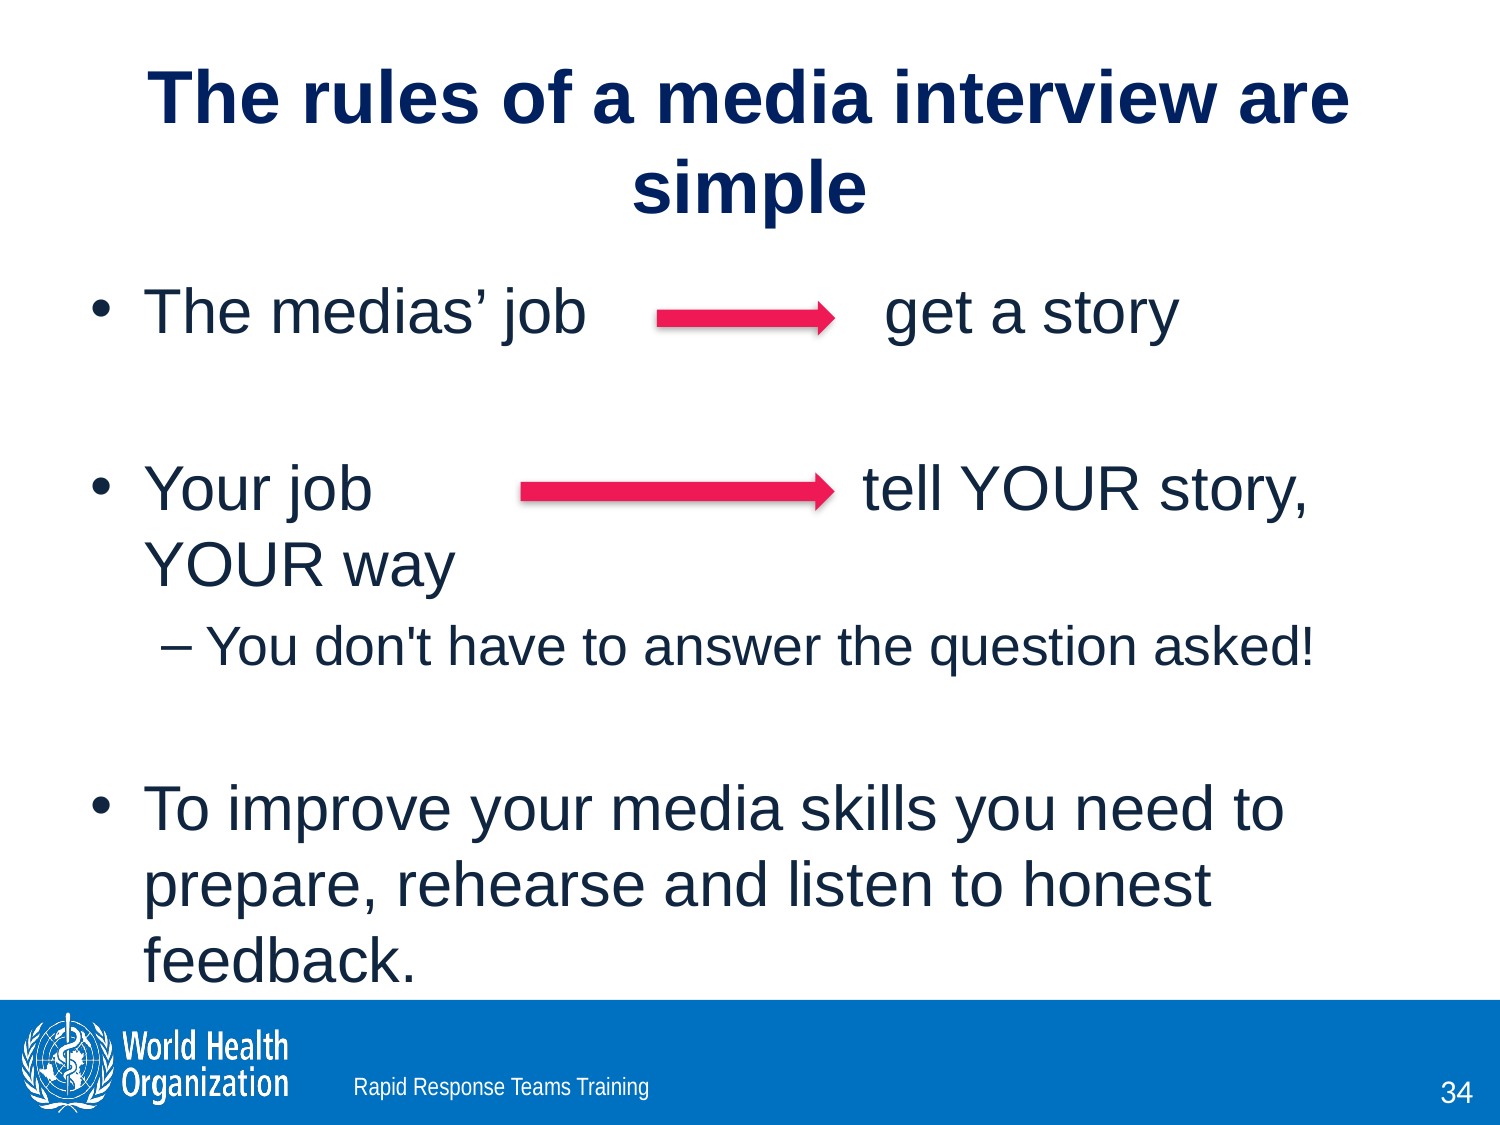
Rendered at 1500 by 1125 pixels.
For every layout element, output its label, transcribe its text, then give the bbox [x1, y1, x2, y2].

picture [21, 1012, 288, 1113]
text_box [656, 300, 836, 336]
text_box [520, 472, 835, 511]
title The rules of a media interview are simple [75, 45, 1425, 233]
list The medias’ job get a story Your job tell YOUR story, YOUR way You don't have to answer the question asked! To improve your media skills you need to prepare, rehearse and listen to honest feedback. [75, 262, 1425, 1005]
